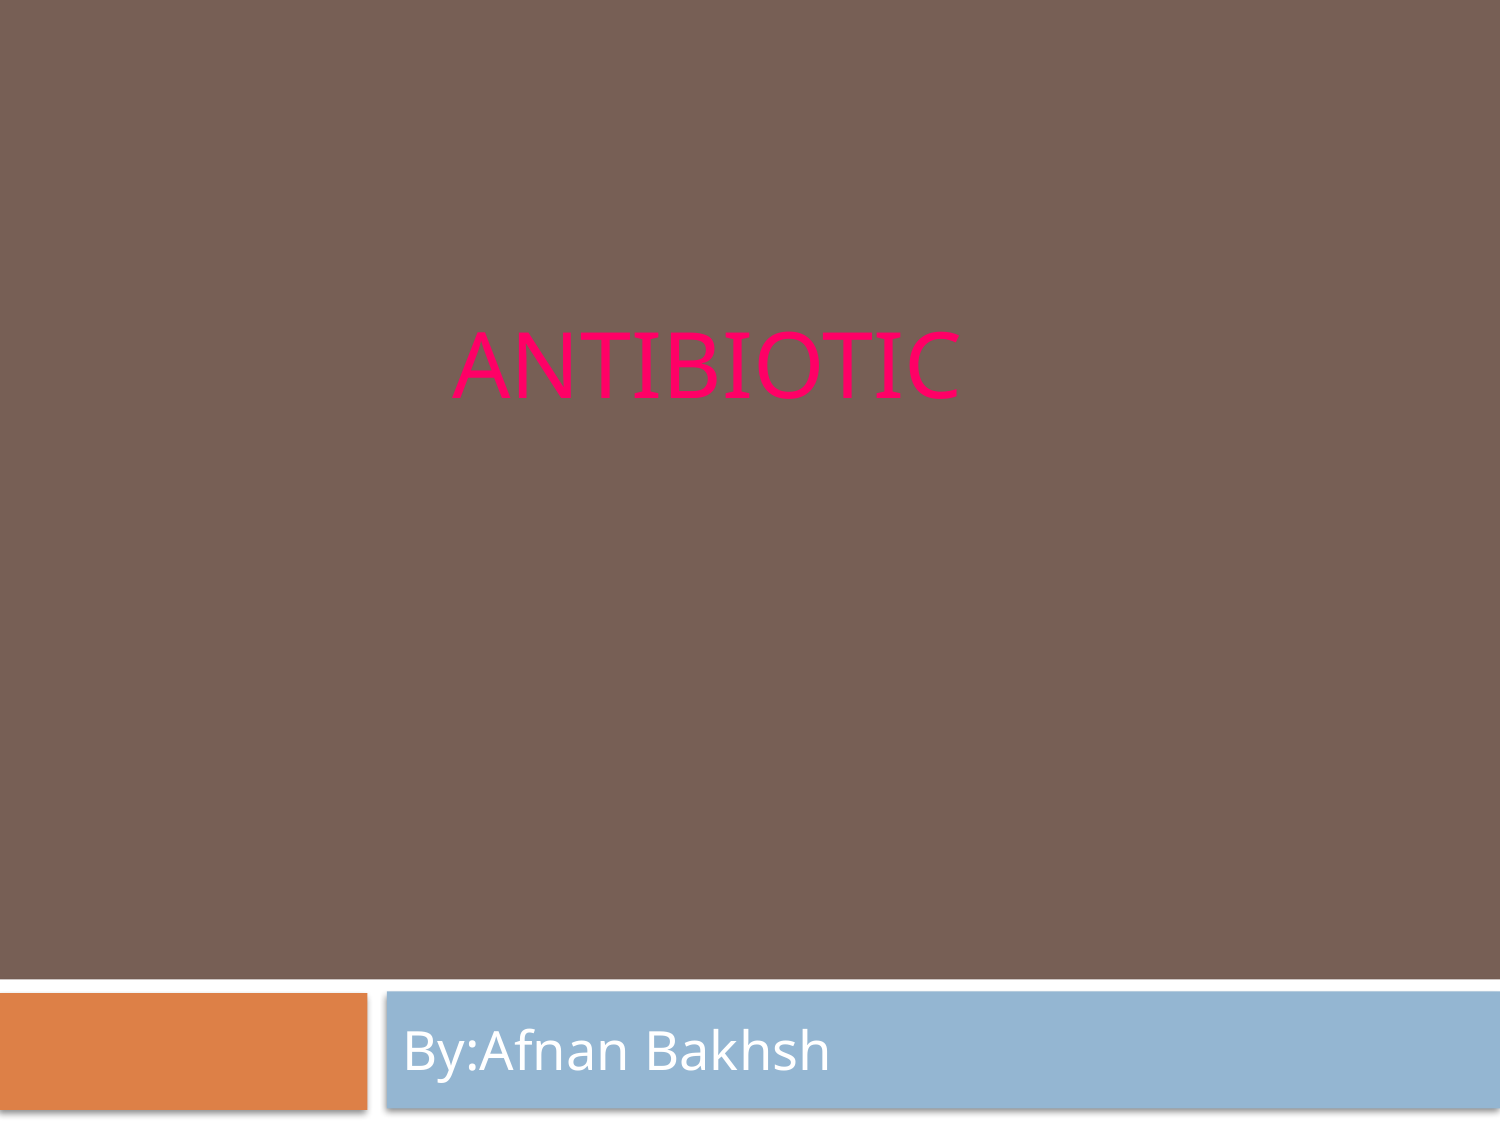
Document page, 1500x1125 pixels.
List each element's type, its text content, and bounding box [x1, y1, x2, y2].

subtitle By:Afnan Bakhsh [387, 992, 1488, 1105]
title Antibiotic [437, 234, 1500, 535]
